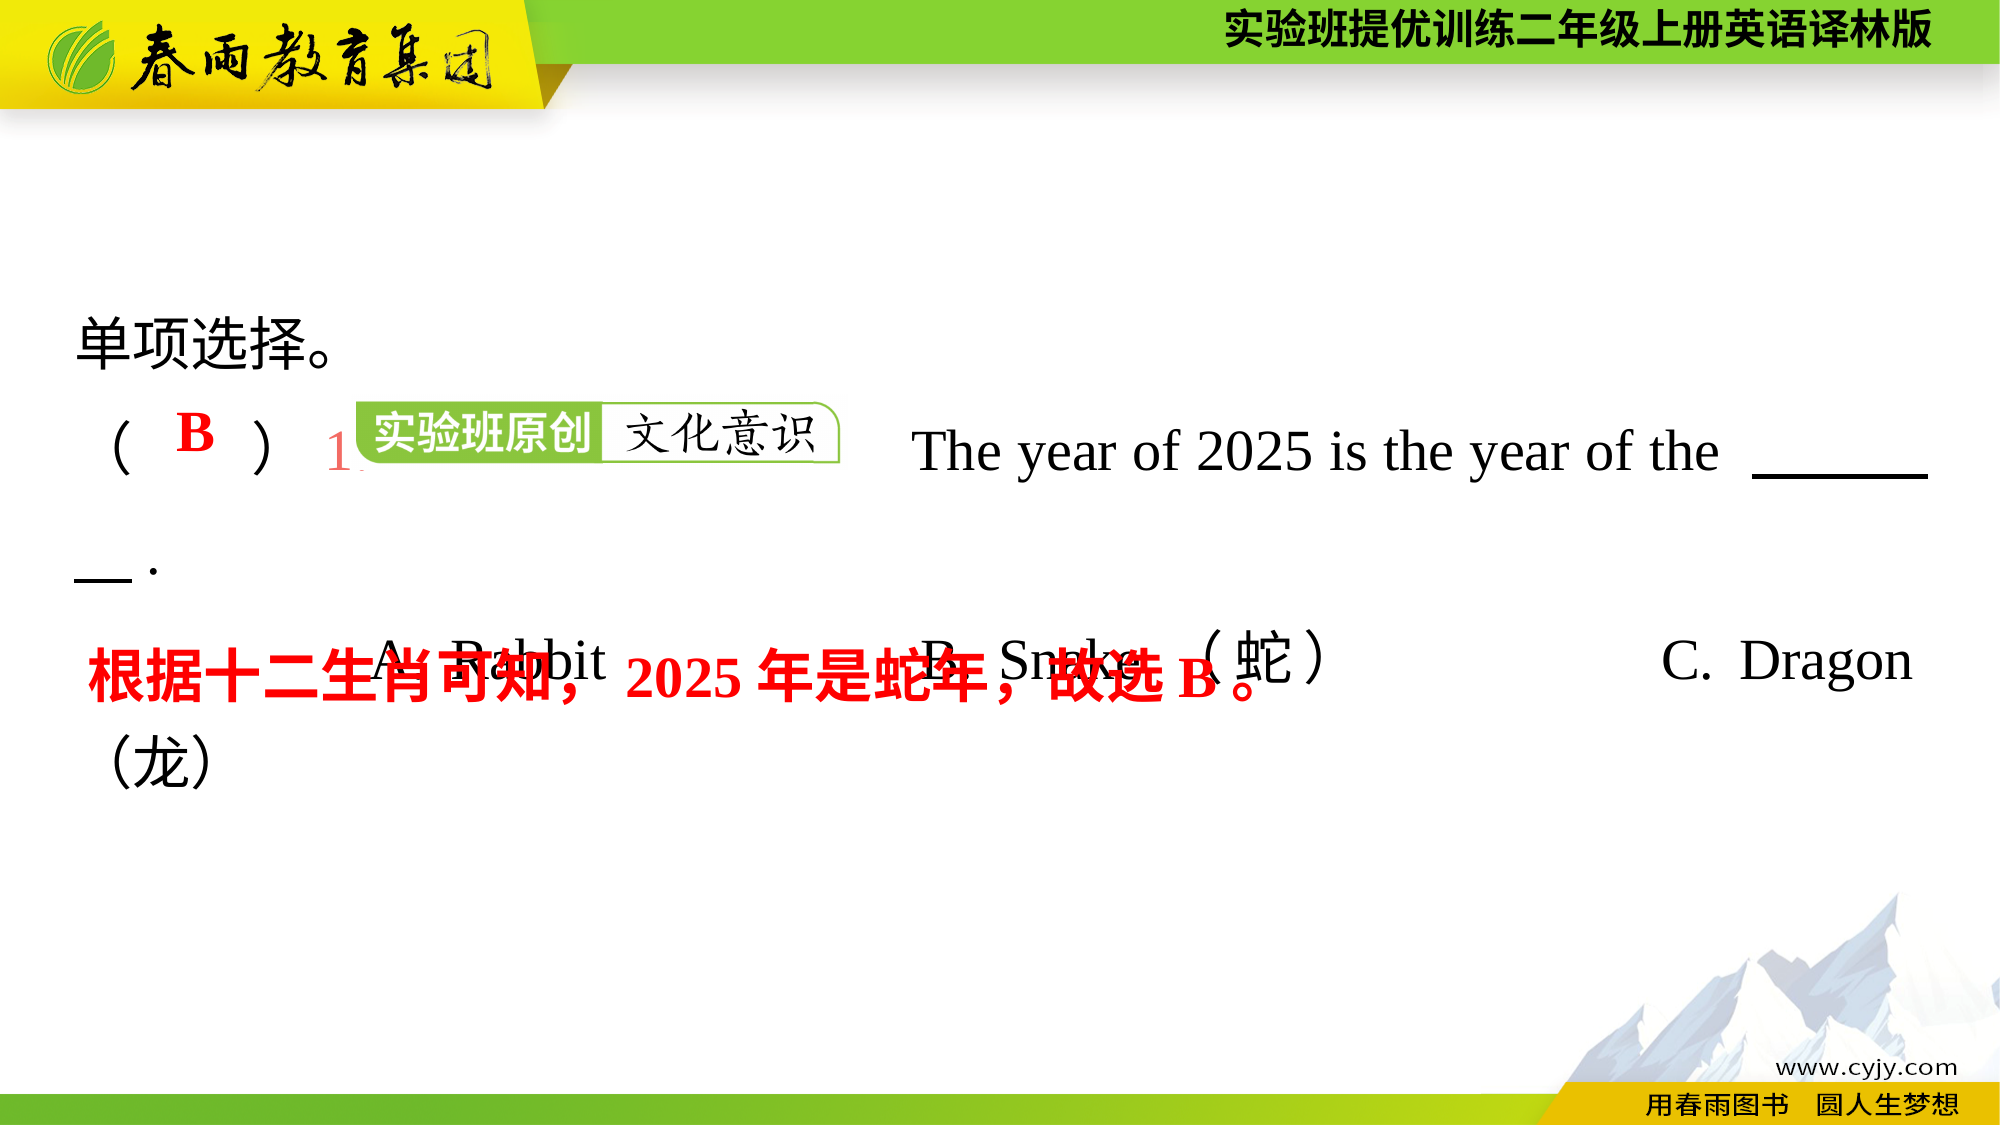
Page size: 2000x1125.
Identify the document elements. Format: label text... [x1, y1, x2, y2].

picture [0, 0, 2000, 1125]
text_box 根据十二生肖可知，2025年是蛇年，故选B。 [72, 596, 1957, 717]
text_box B [161, 385, 231, 471]
list 单项选择。 （ ）1. The year of 2025 is the year of the . A. Rabbit B. Snake（蛇） C. Dragon（龙） [59, 264, 1944, 598]
